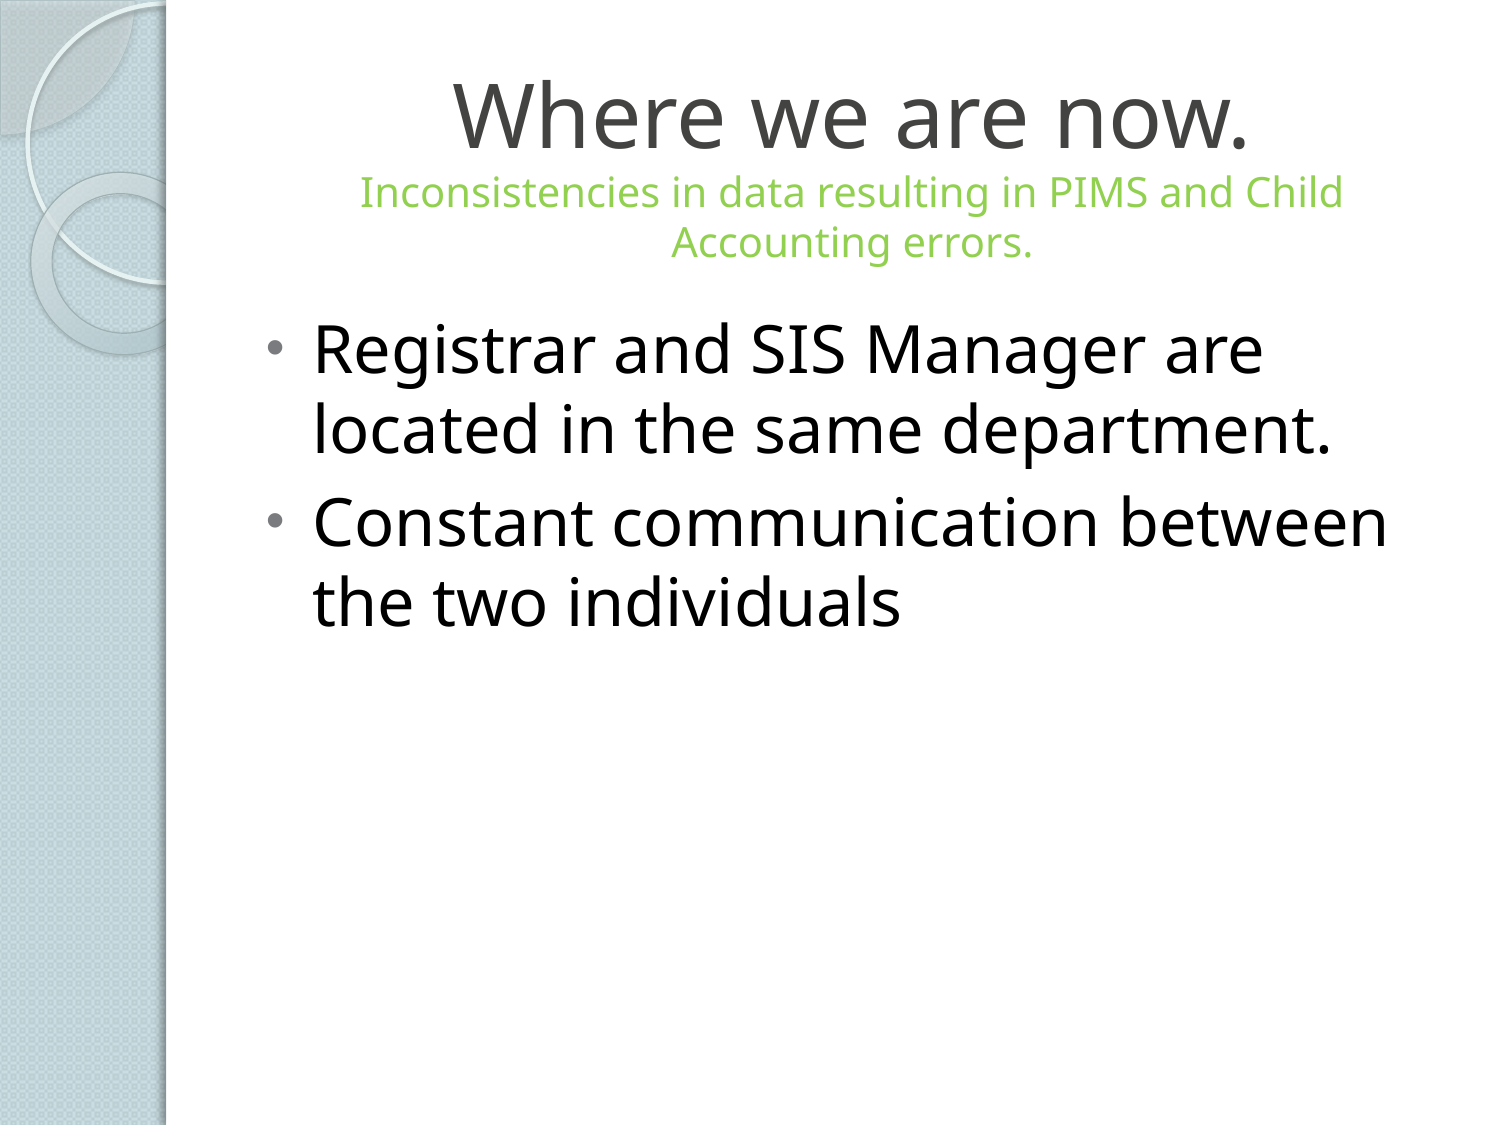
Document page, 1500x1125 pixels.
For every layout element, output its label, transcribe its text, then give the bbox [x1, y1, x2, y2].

list Registrar and SIS Manager are located in the same department. Constant communication between the two individuals [237, 299, 1468, 975]
title Where we are now. Inconsistencies in data resulting in PIMS and Child Accounting errors. [237, 50, 1468, 275]
